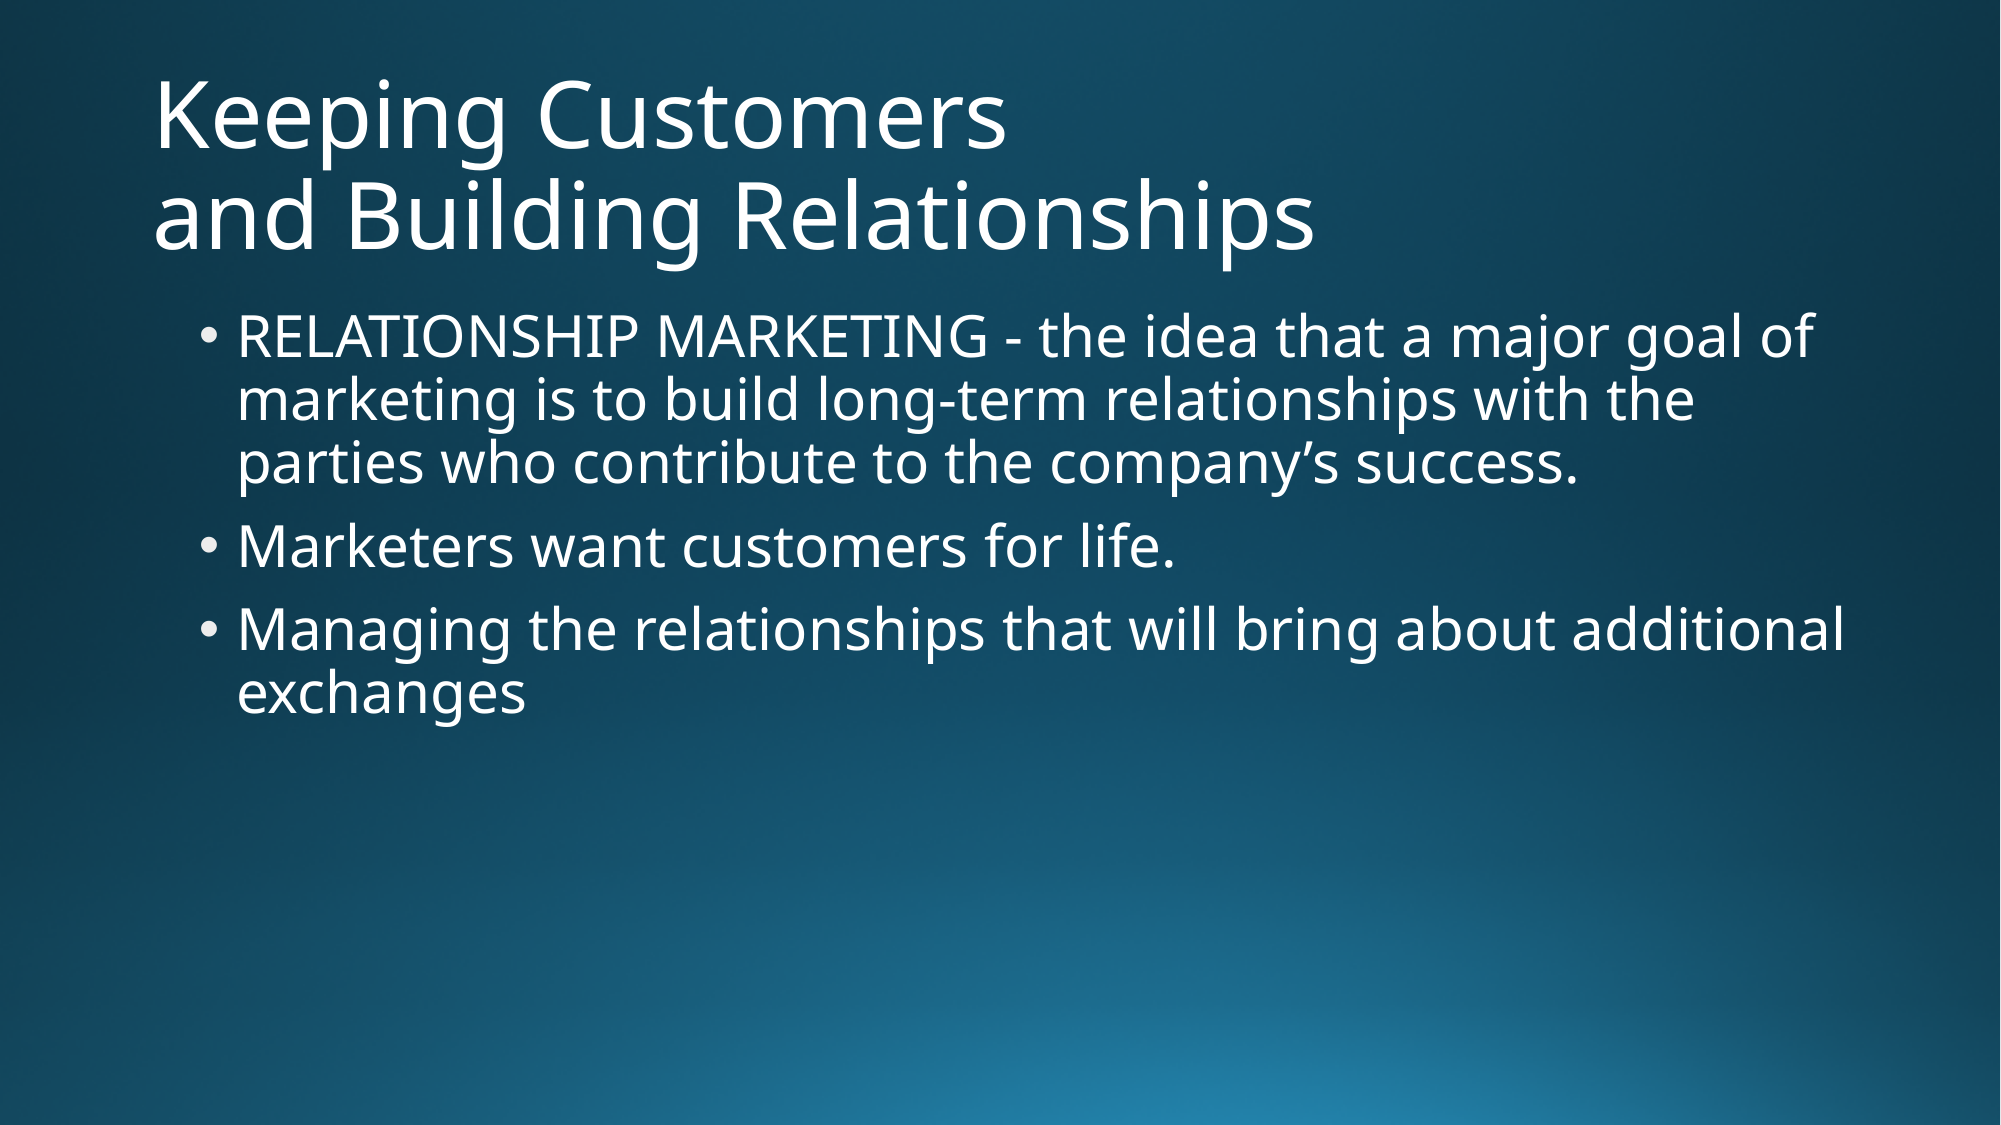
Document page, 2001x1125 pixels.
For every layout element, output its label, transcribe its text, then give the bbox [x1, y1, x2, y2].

picture [0, 0, 2001, 1125]
title Keeping Customers and Building Relationships [137, 59, 1863, 278]
list RELATIONSHIP MARKETING - the idea that a major goal of marketing is to build long-term relationships with the parties who contribute to the company’s success. Marketers want customers for life. Managing the relationships that will bring about additional exchanges [183, 299, 1863, 1014]
